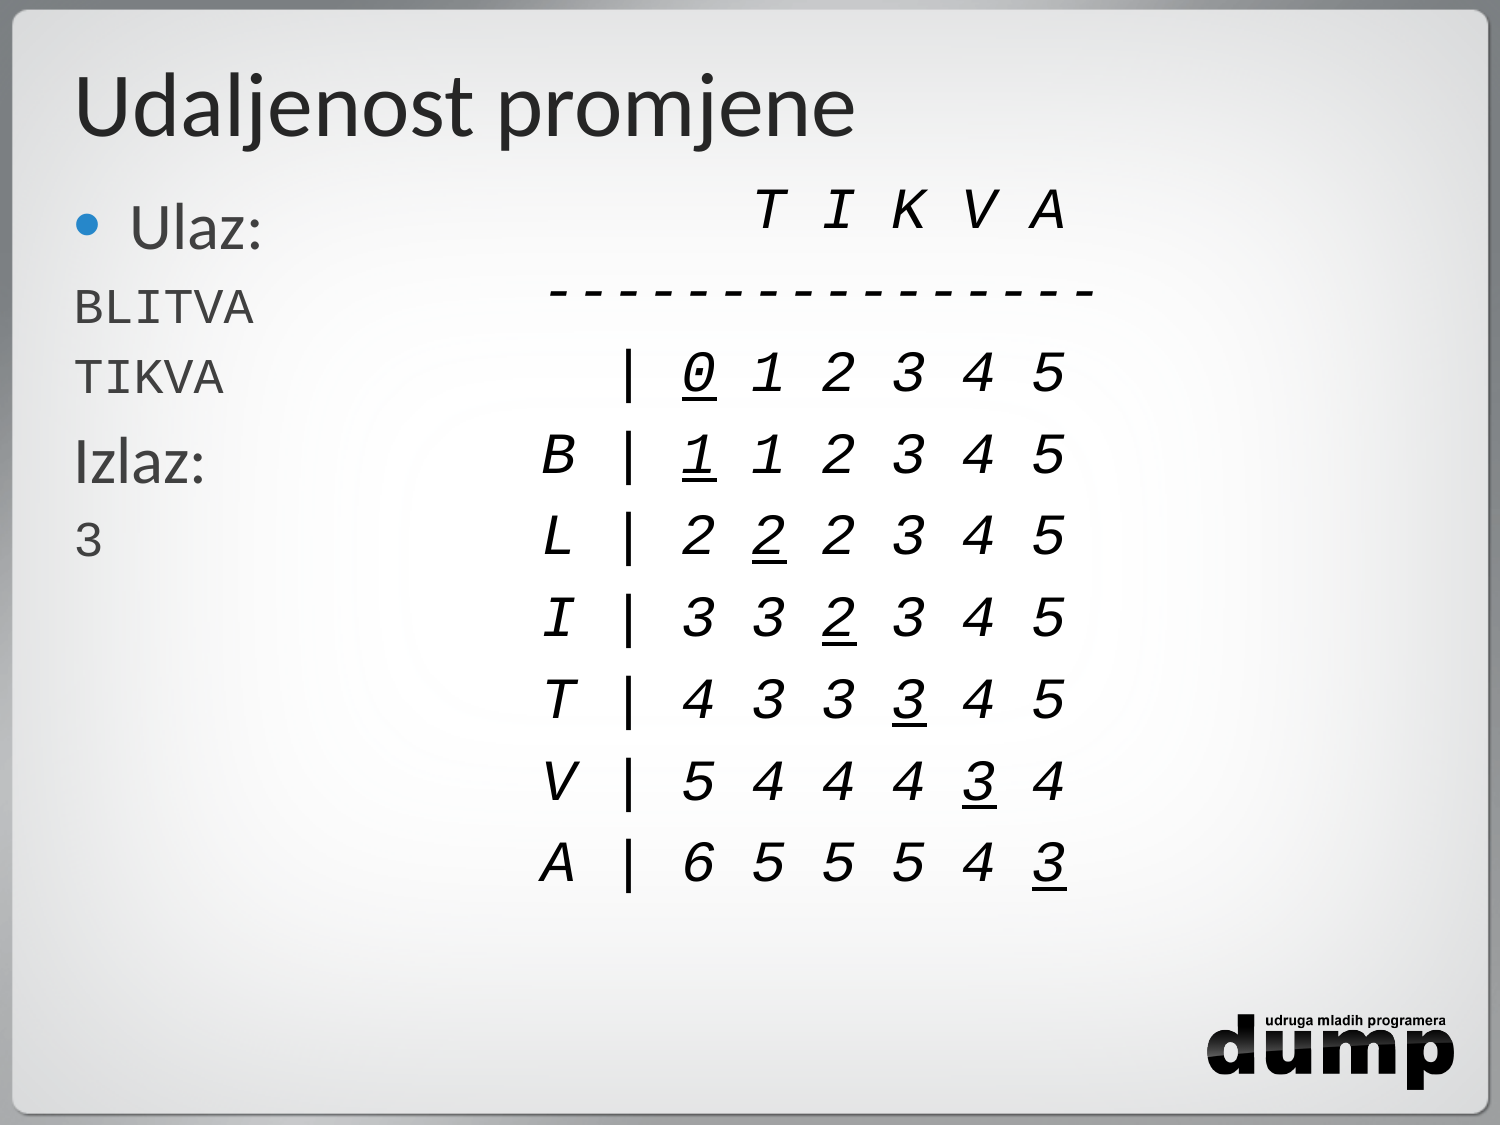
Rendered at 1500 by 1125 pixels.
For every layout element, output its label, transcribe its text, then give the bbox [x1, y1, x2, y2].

title Udaljenost promjene [58, 23, 1425, 175]
text_box T I K V A ---------------- | 0 1 2 3 4 5 B | 1 1 2 3 4 5 L | 2 2 2 3 4 5 I | 3 3 2 3 4 5 T | 4 3 3 3 4 5 V | 5 4 4 4 3 4 A | 6 5 5 5 4 3 [526, 162, 1118, 901]
picture [0, 0, 1500, 1125]
list Ulaz: BLITVA TIKVA Izlaz: 3 [58, 175, 1426, 986]
